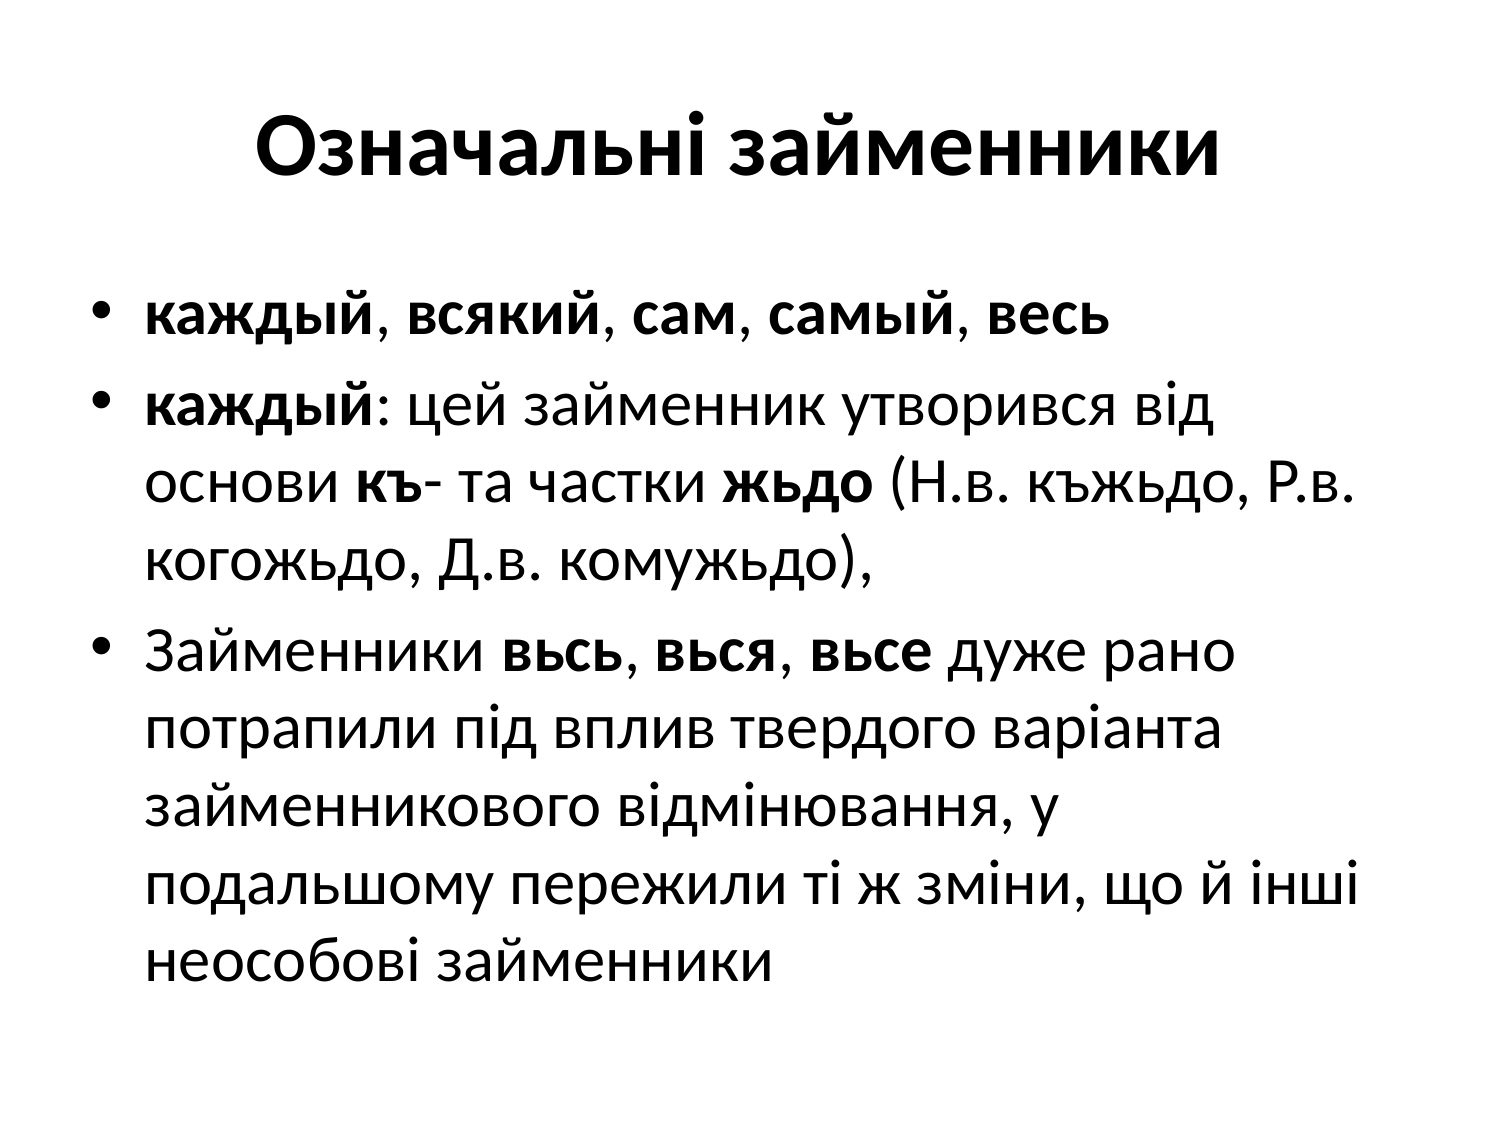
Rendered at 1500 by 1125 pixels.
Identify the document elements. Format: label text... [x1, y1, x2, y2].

title Означальні займенники [75, 45, 1425, 233]
list каждый, всякий, сам, самый, весь каждый: цей займенник утворився від основи къ- та частки жьдо (Н.в. къжьдо, Р.в. когожьдо, Д.в. комужьдо), Займенники вьсь, вься, вьсе дуже рано потрапили під вплив твердого варіанта займенникового відмінювання, у подальшому пережили ті ж зміни, що й інші неособові займенники [75, 262, 1425, 1005]
